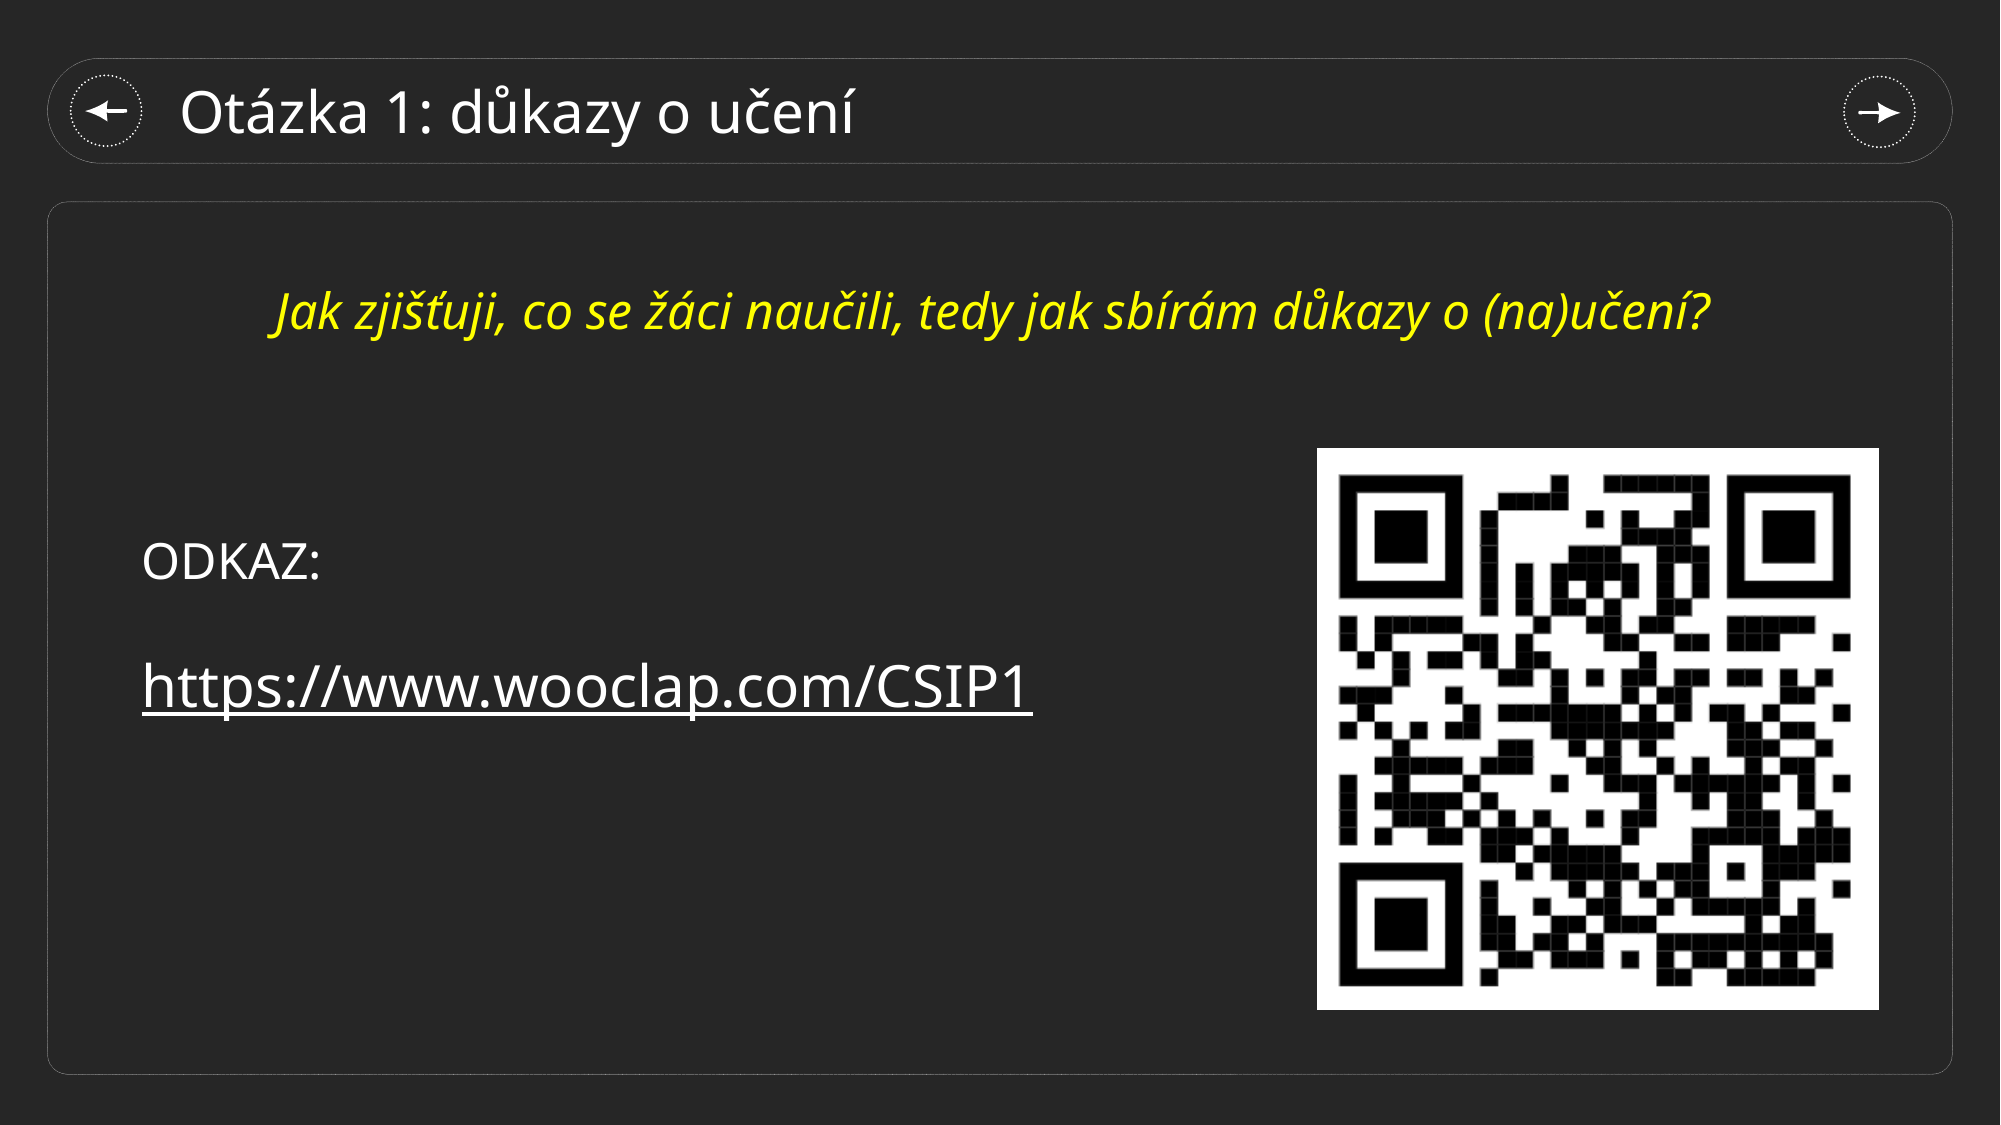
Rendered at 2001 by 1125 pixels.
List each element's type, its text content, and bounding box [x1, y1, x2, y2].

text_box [70, 75, 142, 147]
text_box Otázka 1: důkazy o učení [164, 67, 1677, 153]
text_box [1843, 75, 1916, 149]
picture [1317, 448, 1879, 1010]
text_box [46, 200, 1954, 1076]
text_box [46, 57, 1954, 165]
picture [1858, 101, 1901, 124]
